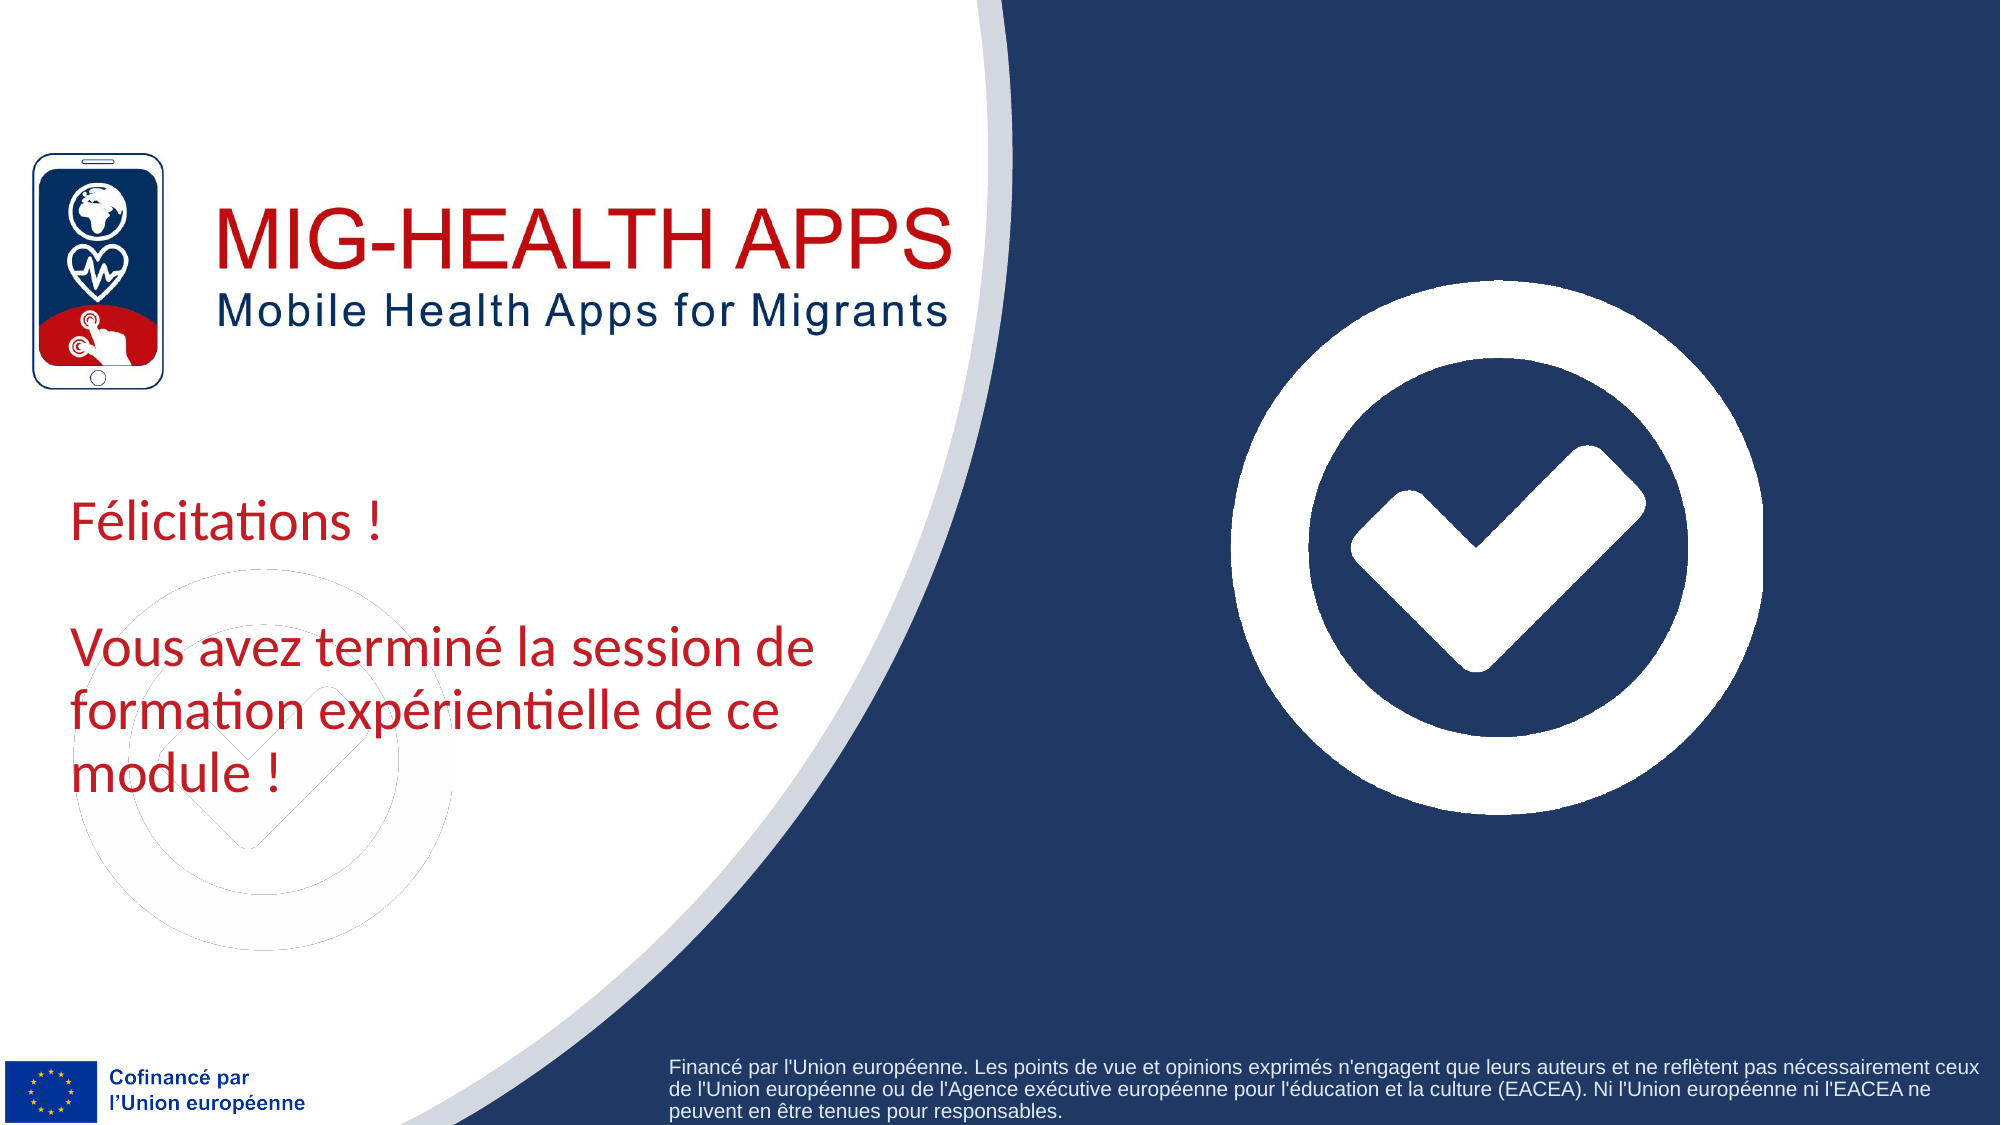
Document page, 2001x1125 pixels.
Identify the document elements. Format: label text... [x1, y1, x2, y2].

picture [32, 152, 952, 390]
picture [70, 569, 452, 951]
picture [0, 1056, 318, 1125]
text_box [0, 0, 989, 1125]
text_box [402, 816, 799, 1125]
text_box Félicitations ! Vous avez terminé la session de formation expérientielle de ce module ! [55, 479, 882, 816]
text_box Financé par l'Union européenne. Les points de vue et opinions exprimés n'engagent que leurs auteurs et ne reflètent pas nécessairement ceux de l'Union européenne ou de l'Agence exécutive européenne pour l'éducation et la culture (EACEA). Ni l'Union européenne ni l'EACEA ne peuvent en être tenues pour responsables. [654, 1038, 2000, 1125]
text_box [882, 0, 1013, 683]
picture [1226, 279, 1763, 816]
